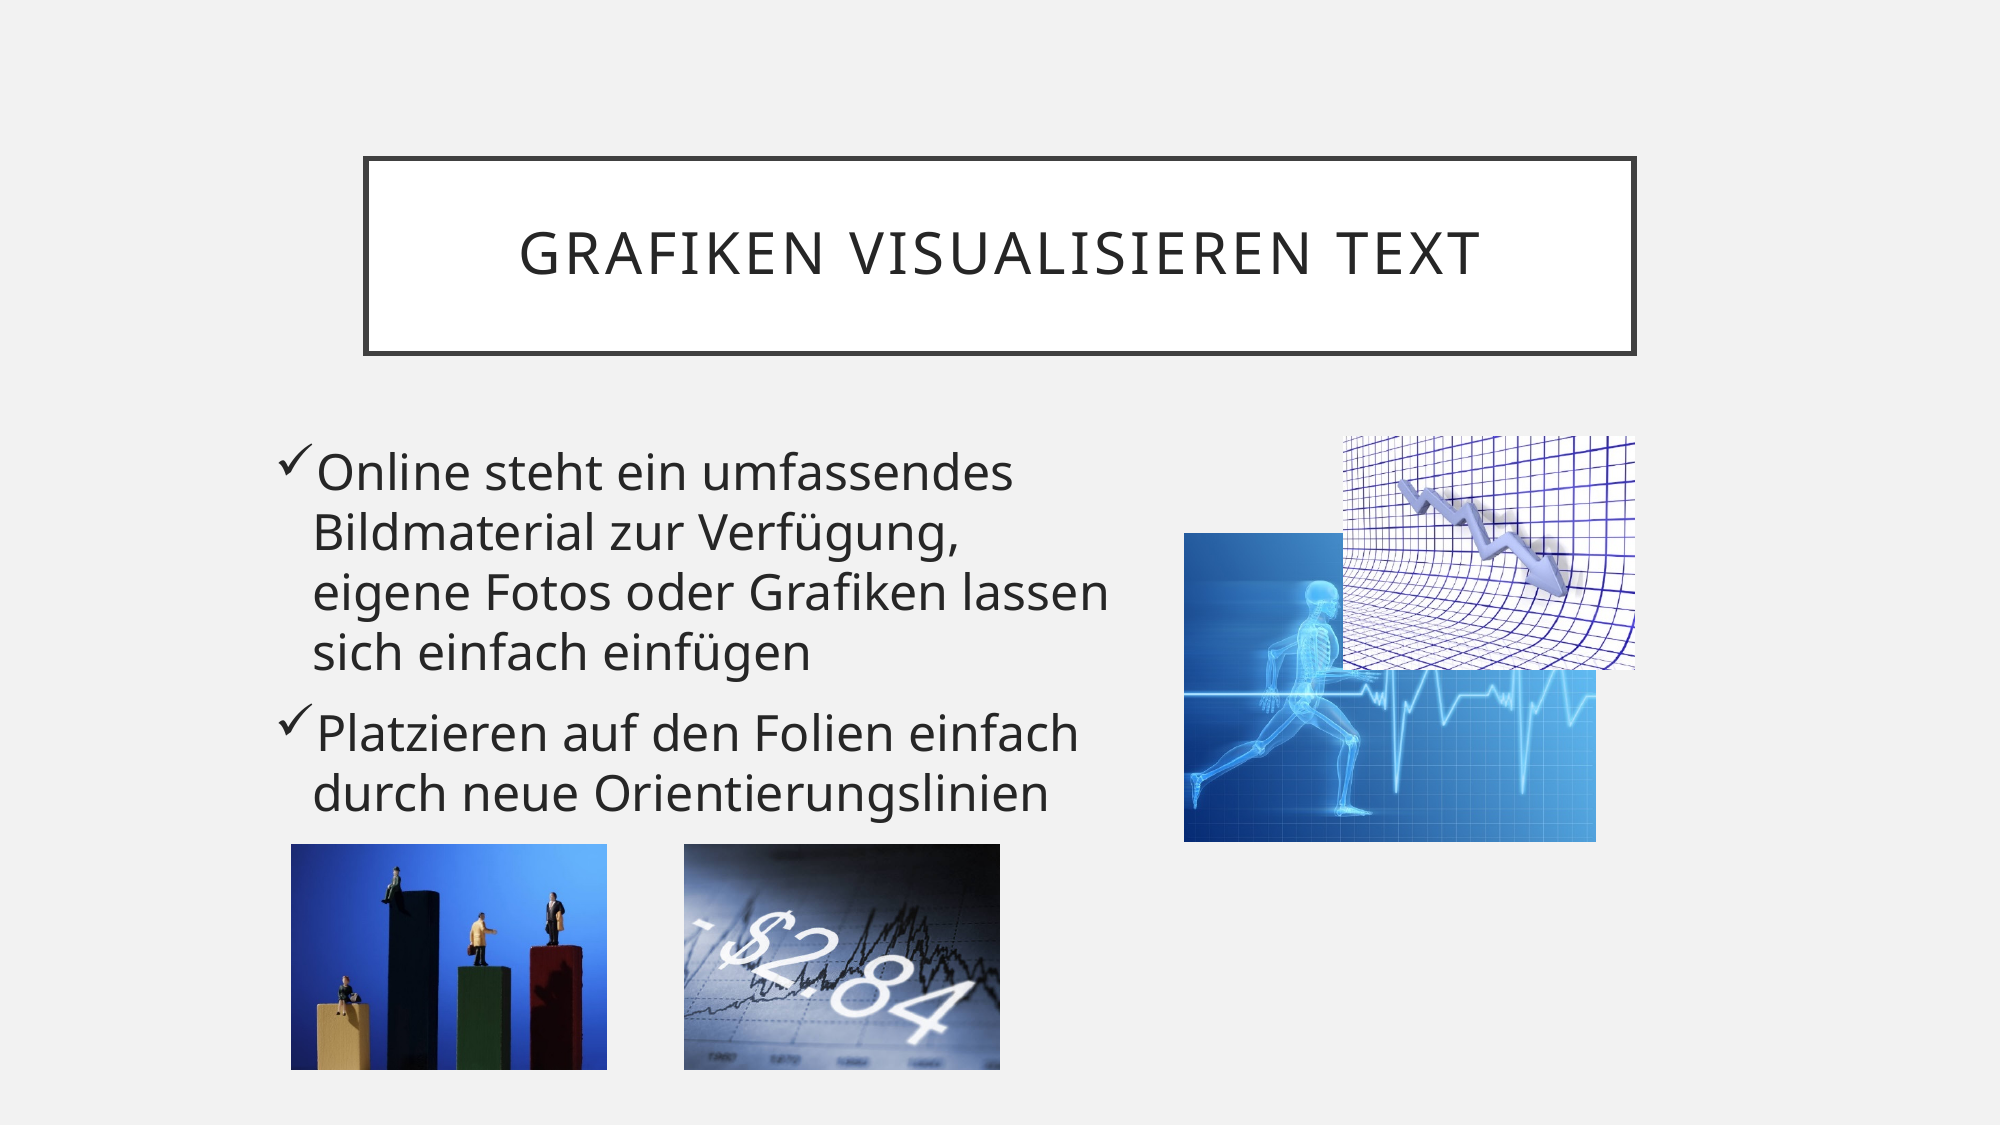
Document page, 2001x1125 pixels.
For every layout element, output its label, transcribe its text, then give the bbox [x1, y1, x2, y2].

picture [684, 844, 1000, 1070]
picture [291, 844, 608, 1070]
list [1184, 533, 1596, 842]
title Grafiken visualisieren Text [363, 156, 1637, 356]
picture [1343, 436, 1635, 670]
list Online steht ein umfassendes Bildmaterial zur Verfügung, eigene Fotos oder Grafiken lassen sich einfach einfügen Platzieren auf den Folien einfach durch neue Orientierungslinien [259, 432, 1134, 942]
